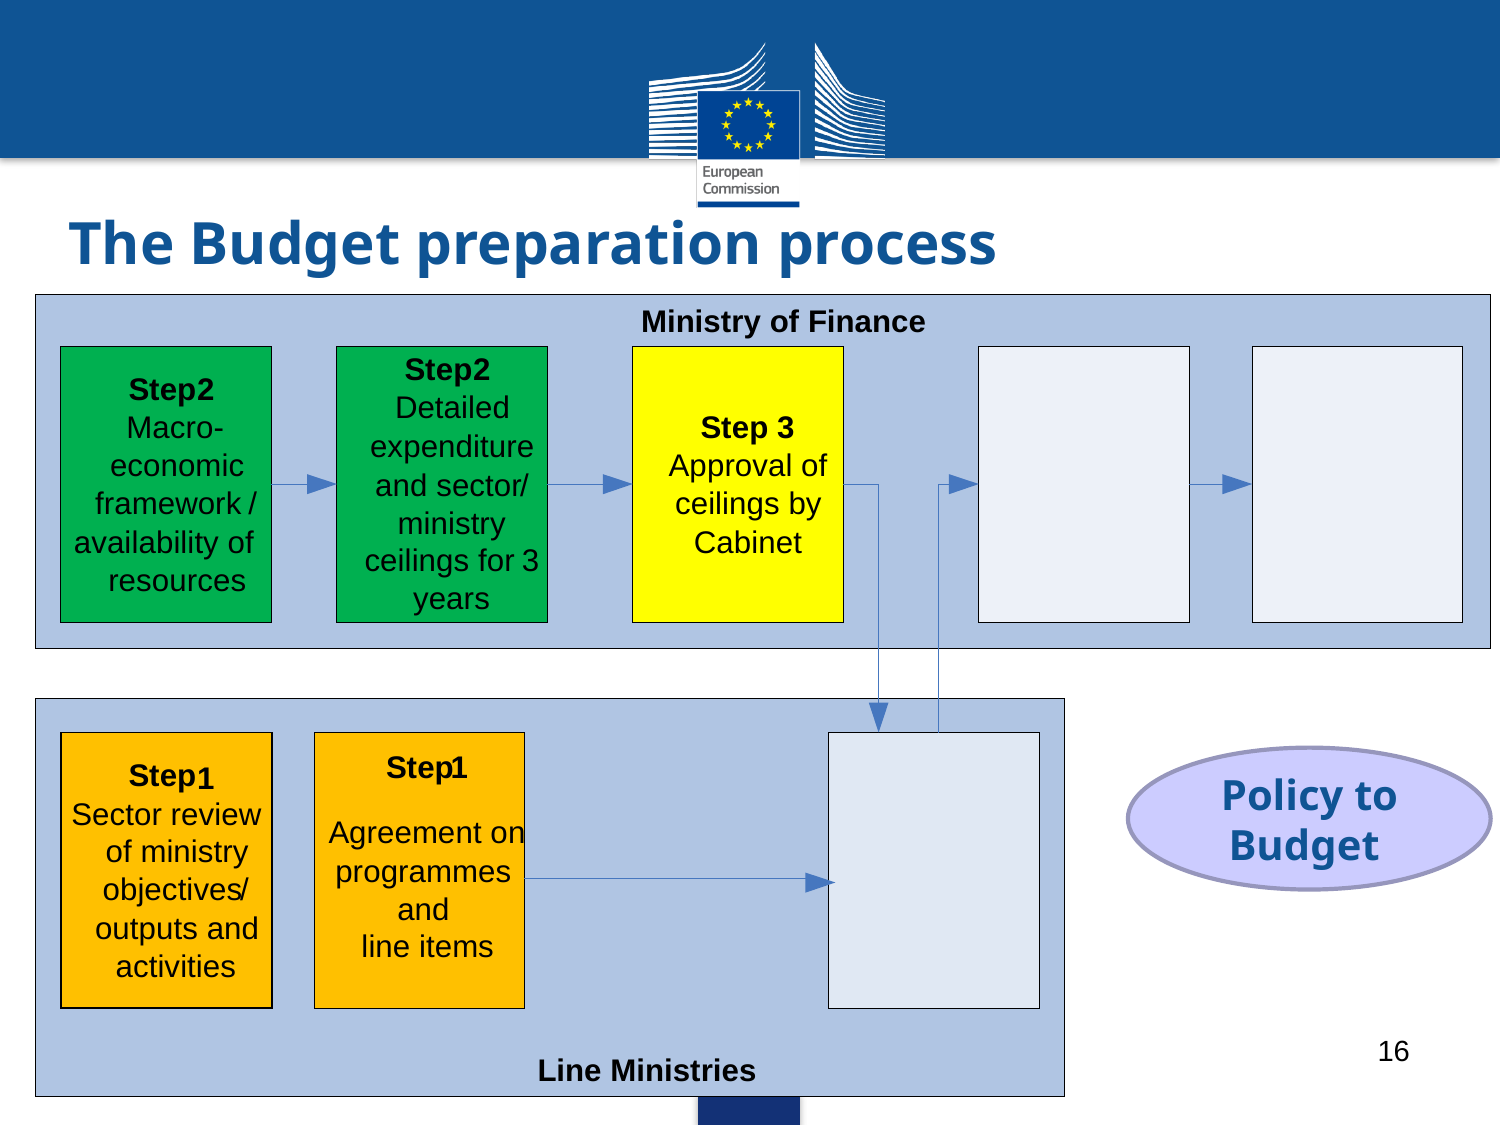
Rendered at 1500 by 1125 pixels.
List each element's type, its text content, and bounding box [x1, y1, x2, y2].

text_box The Budget preparation process [23, 187, 1483, 296]
picture [649, 42, 885, 187]
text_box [31, 290, 1495, 1101]
